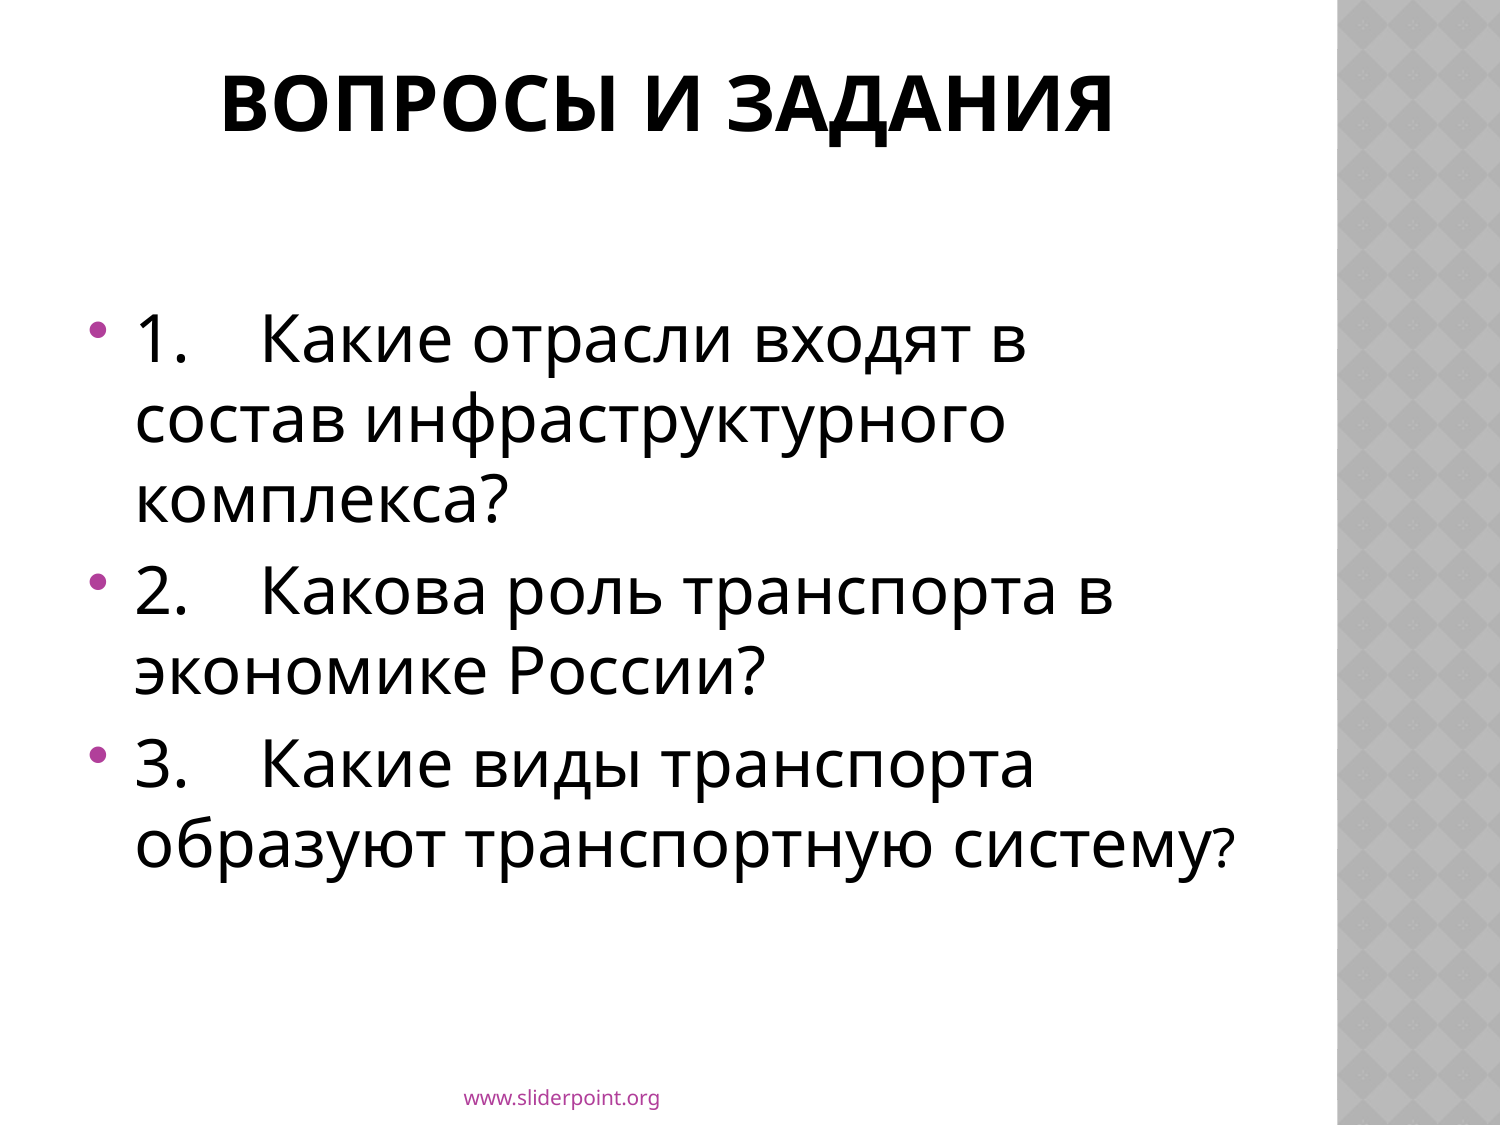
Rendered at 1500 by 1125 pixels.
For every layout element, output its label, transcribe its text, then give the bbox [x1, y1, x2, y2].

list 1. Какие отрасли входят в состав инфраструктурного комплекса? 2. Какова роль транспорта в экономике России? 3. Какие виды транспорта образуют транспортную систему? [75, 210, 1263, 1059]
title Вопросы и задания [75, 52, 1263, 210]
footer www.sliderpoint.org [75, 1075, 675, 1114]
